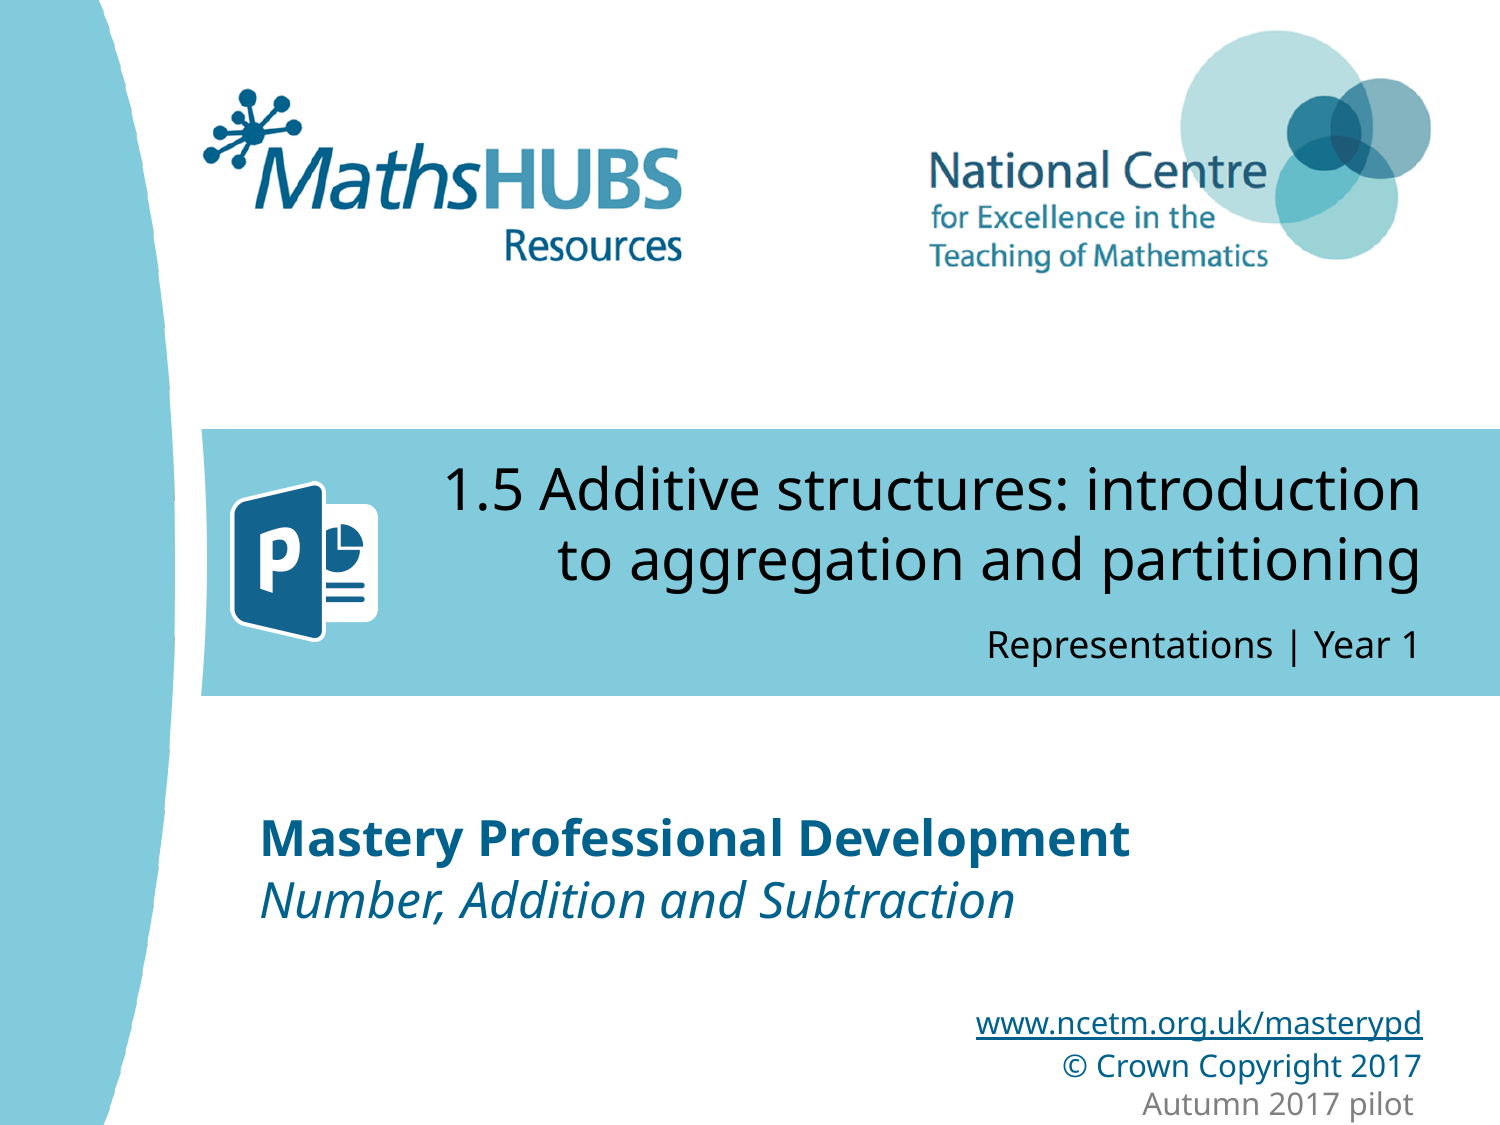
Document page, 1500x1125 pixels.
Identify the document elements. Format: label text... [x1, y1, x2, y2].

list Number, Addition and Subtraction [244, 860, 1161, 945]
title 1.5 Additive structures: introduction to aggregation and partitioning [407, 459, 1438, 585]
picture [178, 429, 1500, 696]
picture [0, 0, 175, 1125]
picture [927, 29, 1431, 274]
subtitle Representations | Year 1 [407, 614, 1438, 673]
picture [200, 85, 688, 274]
